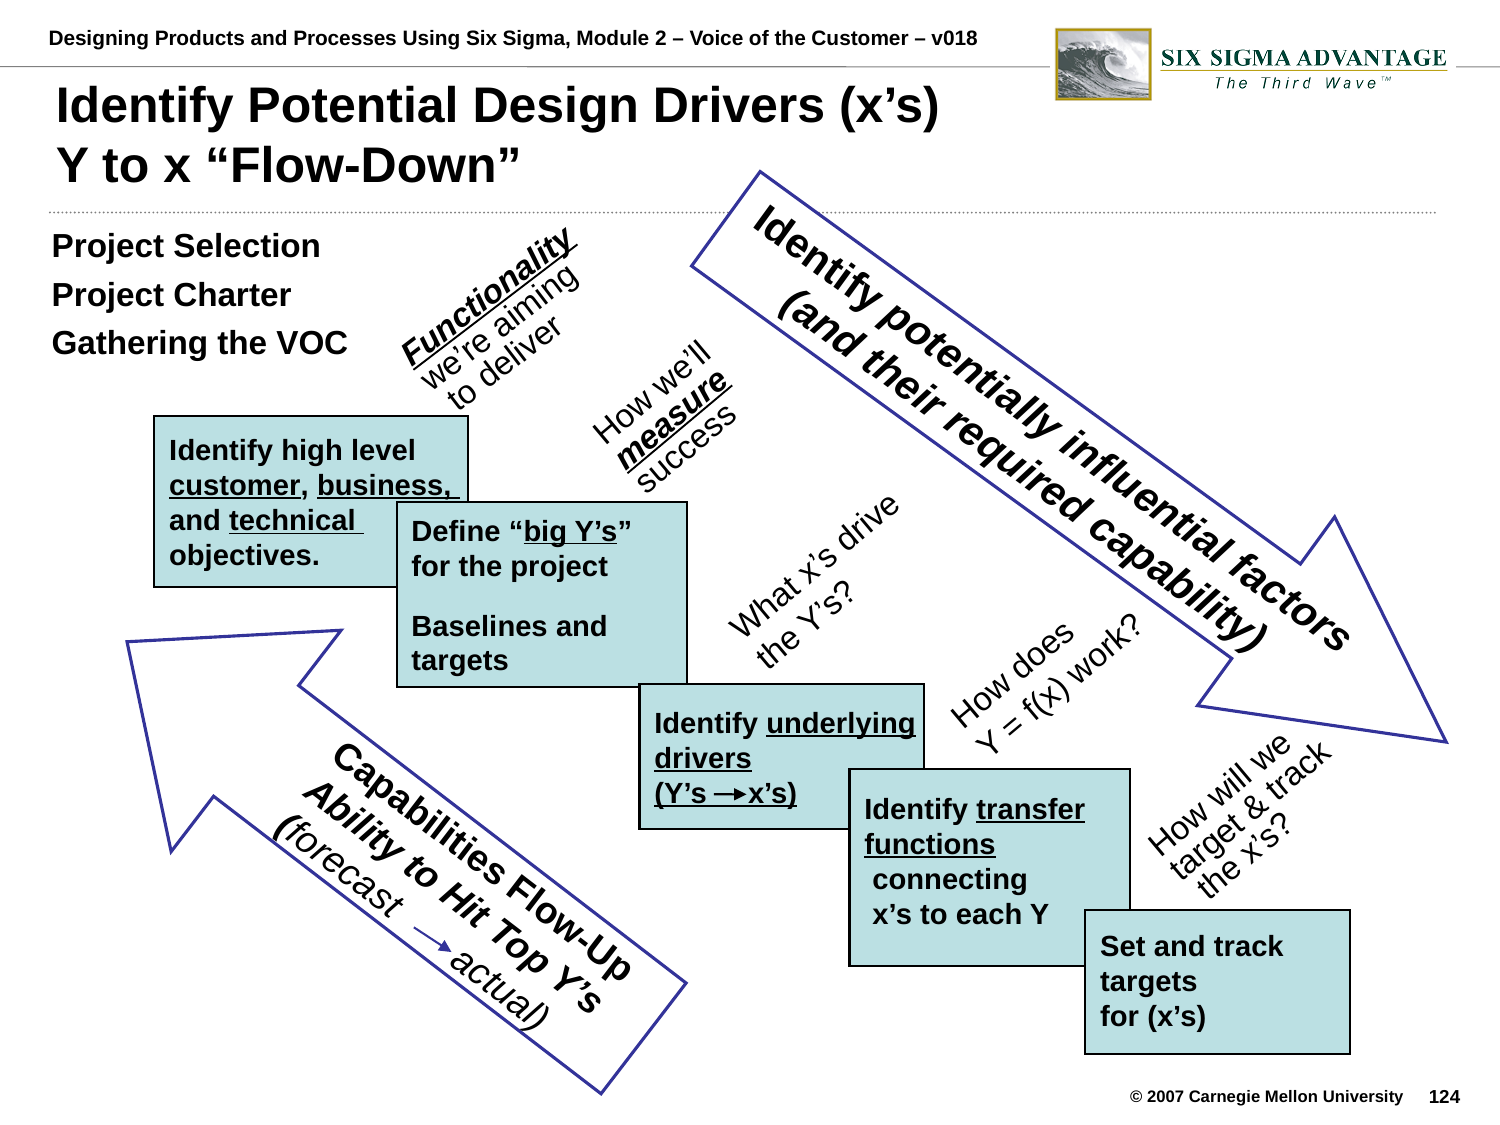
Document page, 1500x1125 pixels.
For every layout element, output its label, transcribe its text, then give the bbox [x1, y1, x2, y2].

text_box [639, 496, 1043, 830]
text_box Project Selection Project Charter Gathering the VOC [36, 224, 399, 369]
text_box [59, 700, 712, 980]
text_box Functionality we’re aiming to deliver [424, 180, 669, 316]
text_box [1085, 703, 1500, 1055]
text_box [396, 317, 884, 687]
text_box Identify potentially influential factors (and their required capability) [691, 171, 1427, 702]
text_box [849, 605, 1208, 967]
picture [1049, 24, 1456, 104]
text_box [1047, 525, 1118, 604]
text_box Identify high level customer, business, and technical objectives. [154, 416, 391, 587]
text_box Identify Potential Design Drivers (x’s) Y to x “Flow-Down” [41, 88, 1500, 176]
